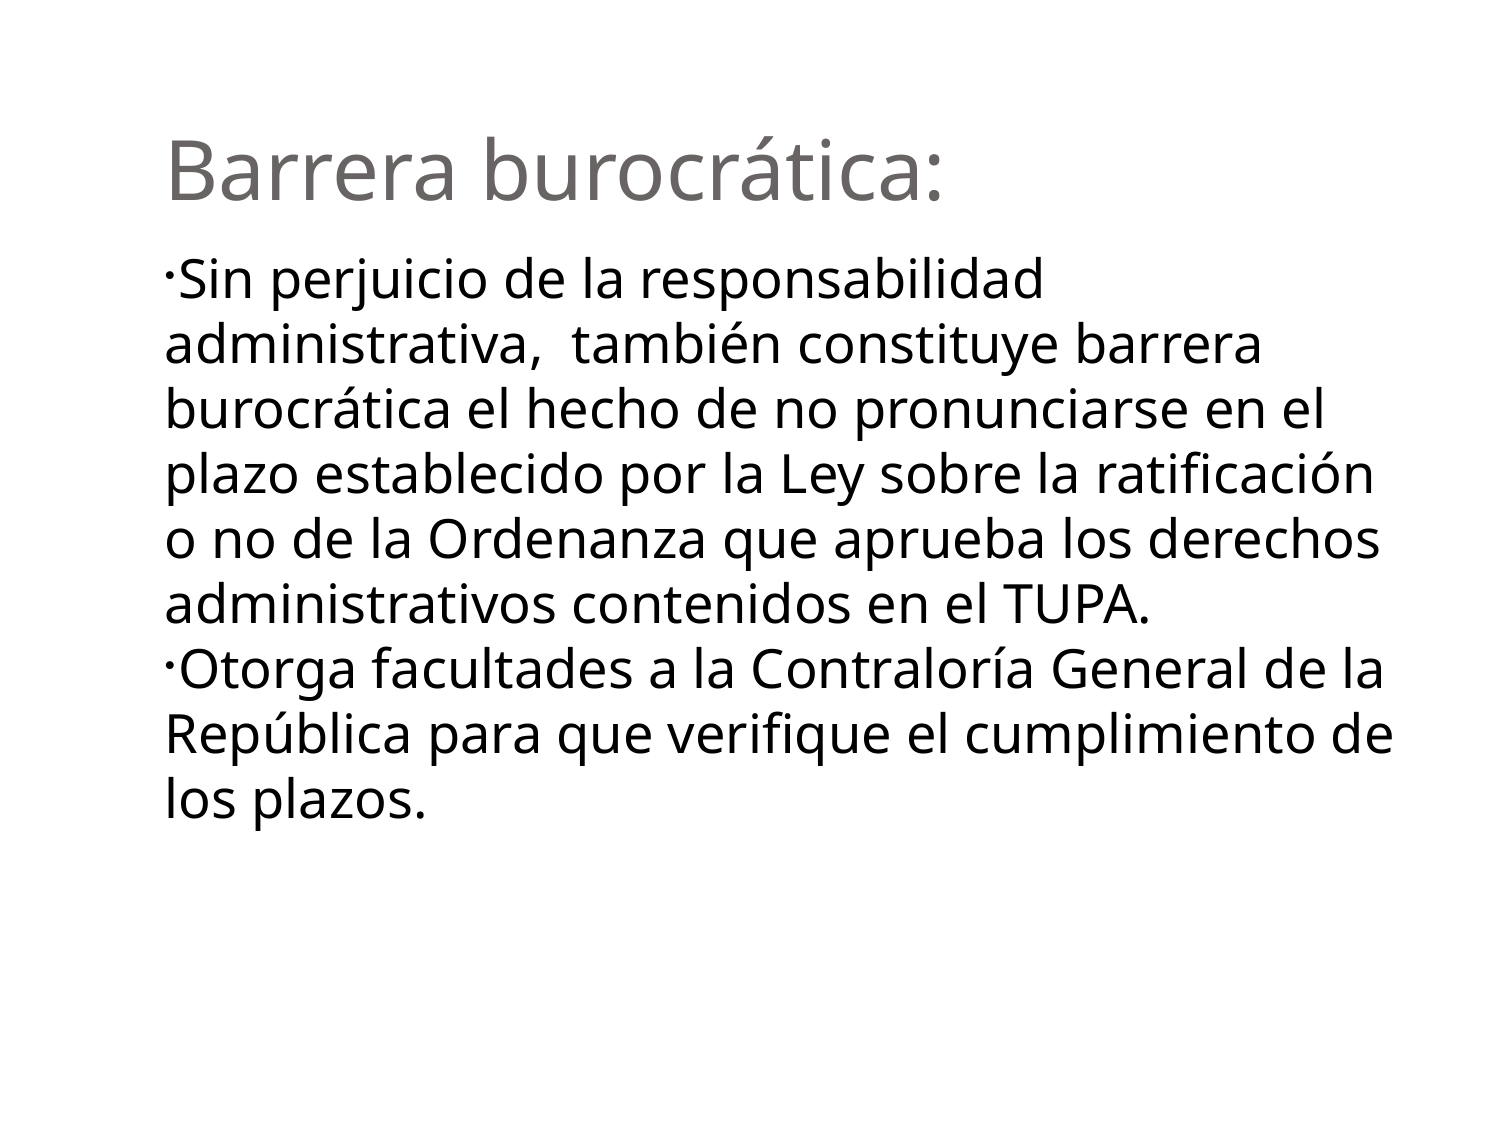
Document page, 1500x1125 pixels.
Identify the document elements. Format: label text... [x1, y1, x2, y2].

text_box Sin perjuicio de la responsabilidad administrativa, también constituye barrera burocrática el hecho de no pronunciarse en el plazo establecido por la Ley sobre la ratificación o no de la Ordenanza que aprueba los derechos administrativos contenidos en el TUPA. Otorga facultades a la Contraloría General de la República para que verifique el cumplimiento de los plazos. [150, 237, 1425, 988]
text_box Barrera burocrática: [150, 45, 1425, 233]
